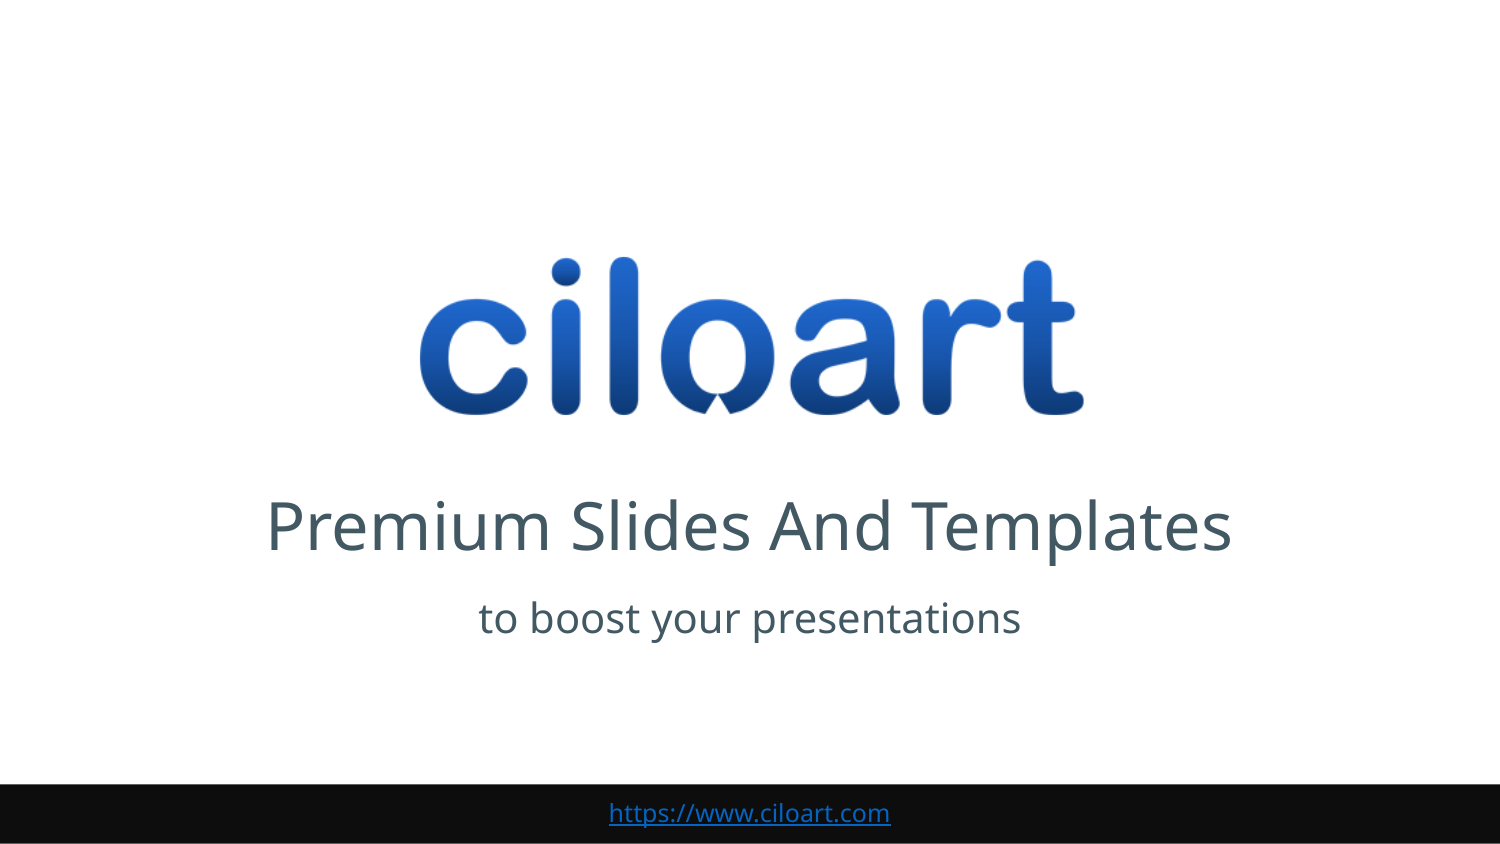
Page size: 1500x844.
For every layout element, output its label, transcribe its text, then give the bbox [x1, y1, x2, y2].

text_box to boost your presentations [154, 591, 1346, 642]
picture [341, 201, 1159, 474]
text_box https://www.ciloart.com [0, 784, 1500, 844]
text_box Premium Slides And Templates [111, 484, 1389, 565]
